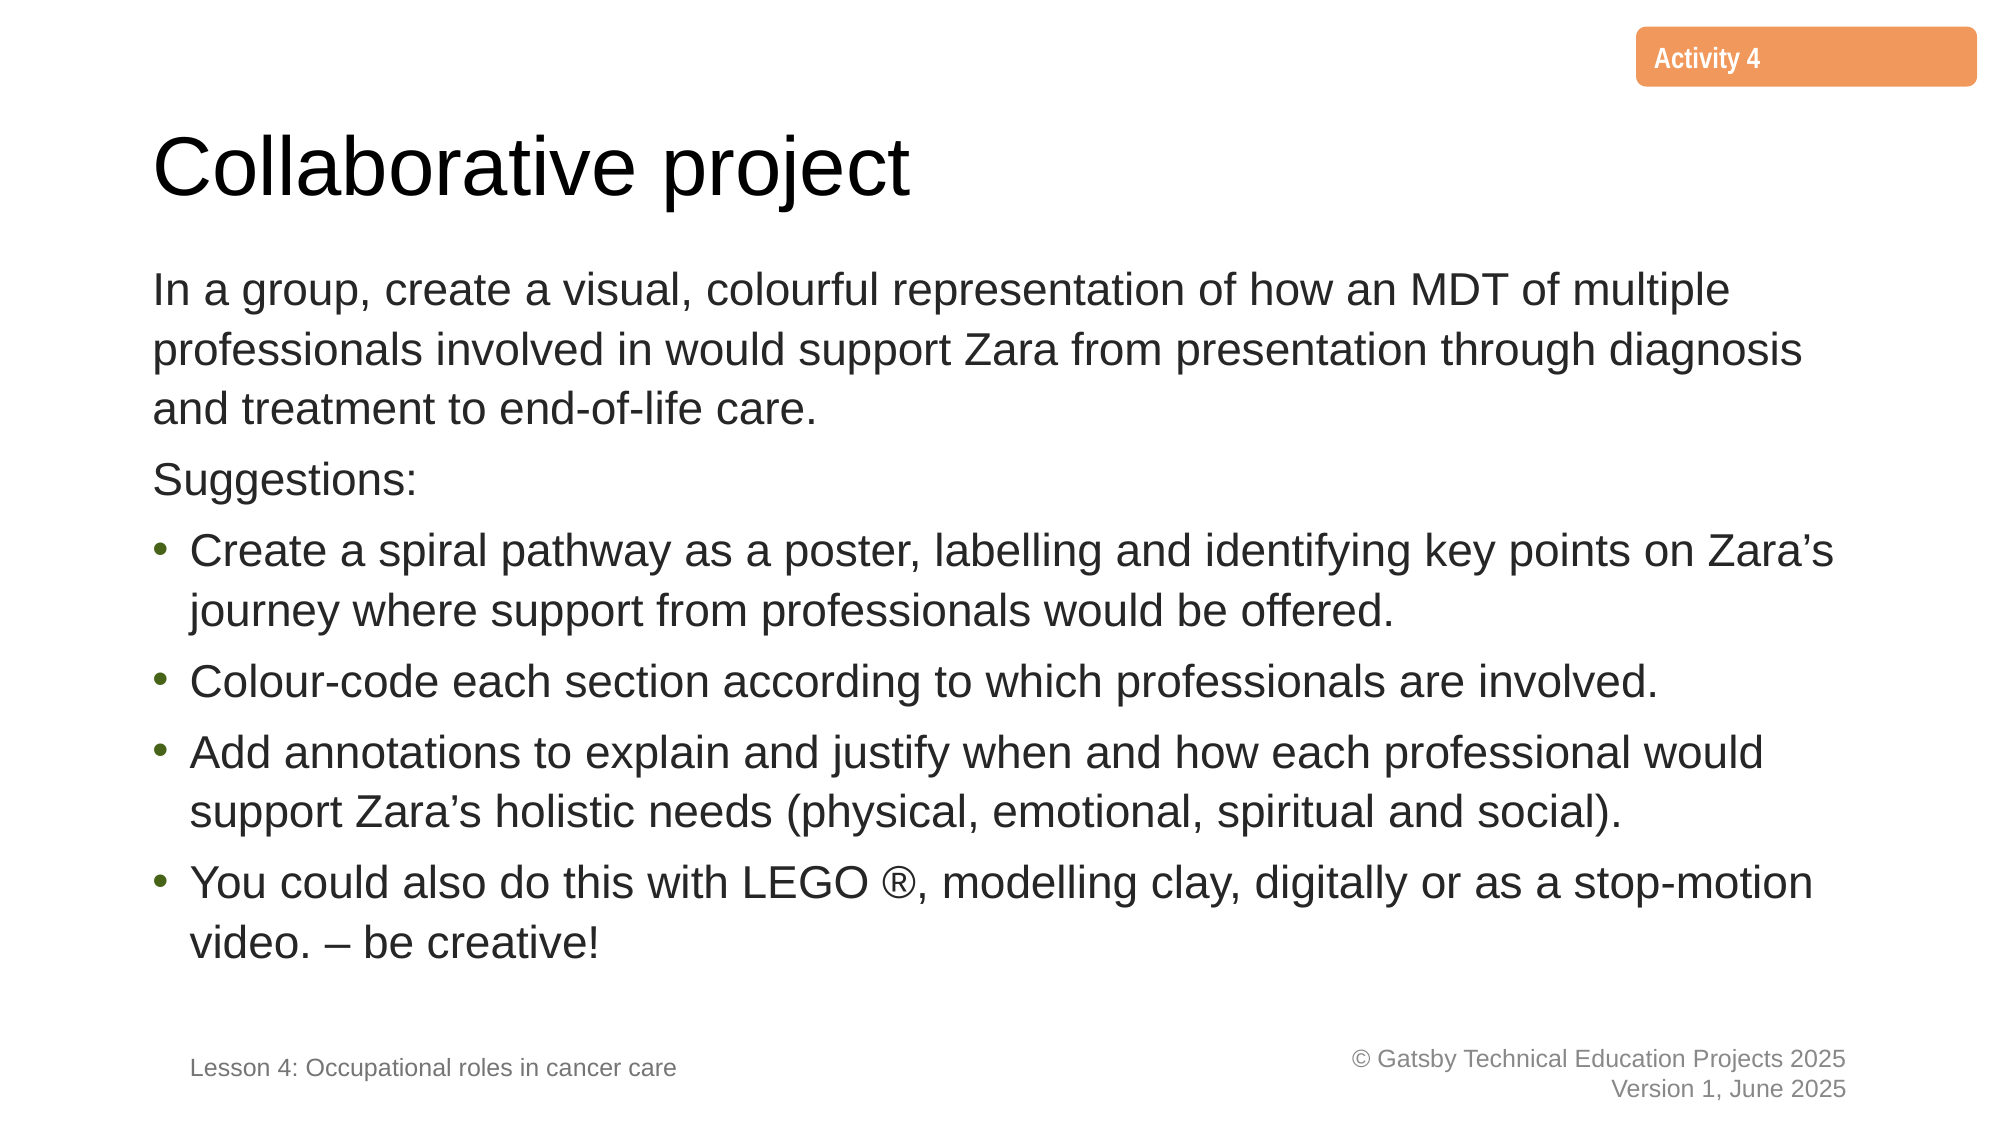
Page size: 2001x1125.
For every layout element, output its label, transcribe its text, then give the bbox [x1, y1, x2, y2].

text_box In a group, create a visual, colourful representation of how an MDT of multiple professionals involved in would support Zara from presentation through diagnosis and treatment to end-of-life care. Suggestions: Create a spiral pathway as a poster, labelling and identifying key points on Zara’s journey where support from professionals would be offered. Colour-code each section according to which professionals are involved. Add annotations to explain and justify when and how each professional would support Zara’s holistic needs (physical, emotional, spiritual and social). You could also do this with LEGO ®, modelling clay, digitally or as a stop-motion video. – be creative! [137, 247, 1863, 982]
text_box Lesson 4: Occupational roles in cancer care [137, 1042, 879, 1089]
title Collaborative project [137, 59, 1863, 247]
text_box Activity 4 [1636, 26, 1978, 87]
